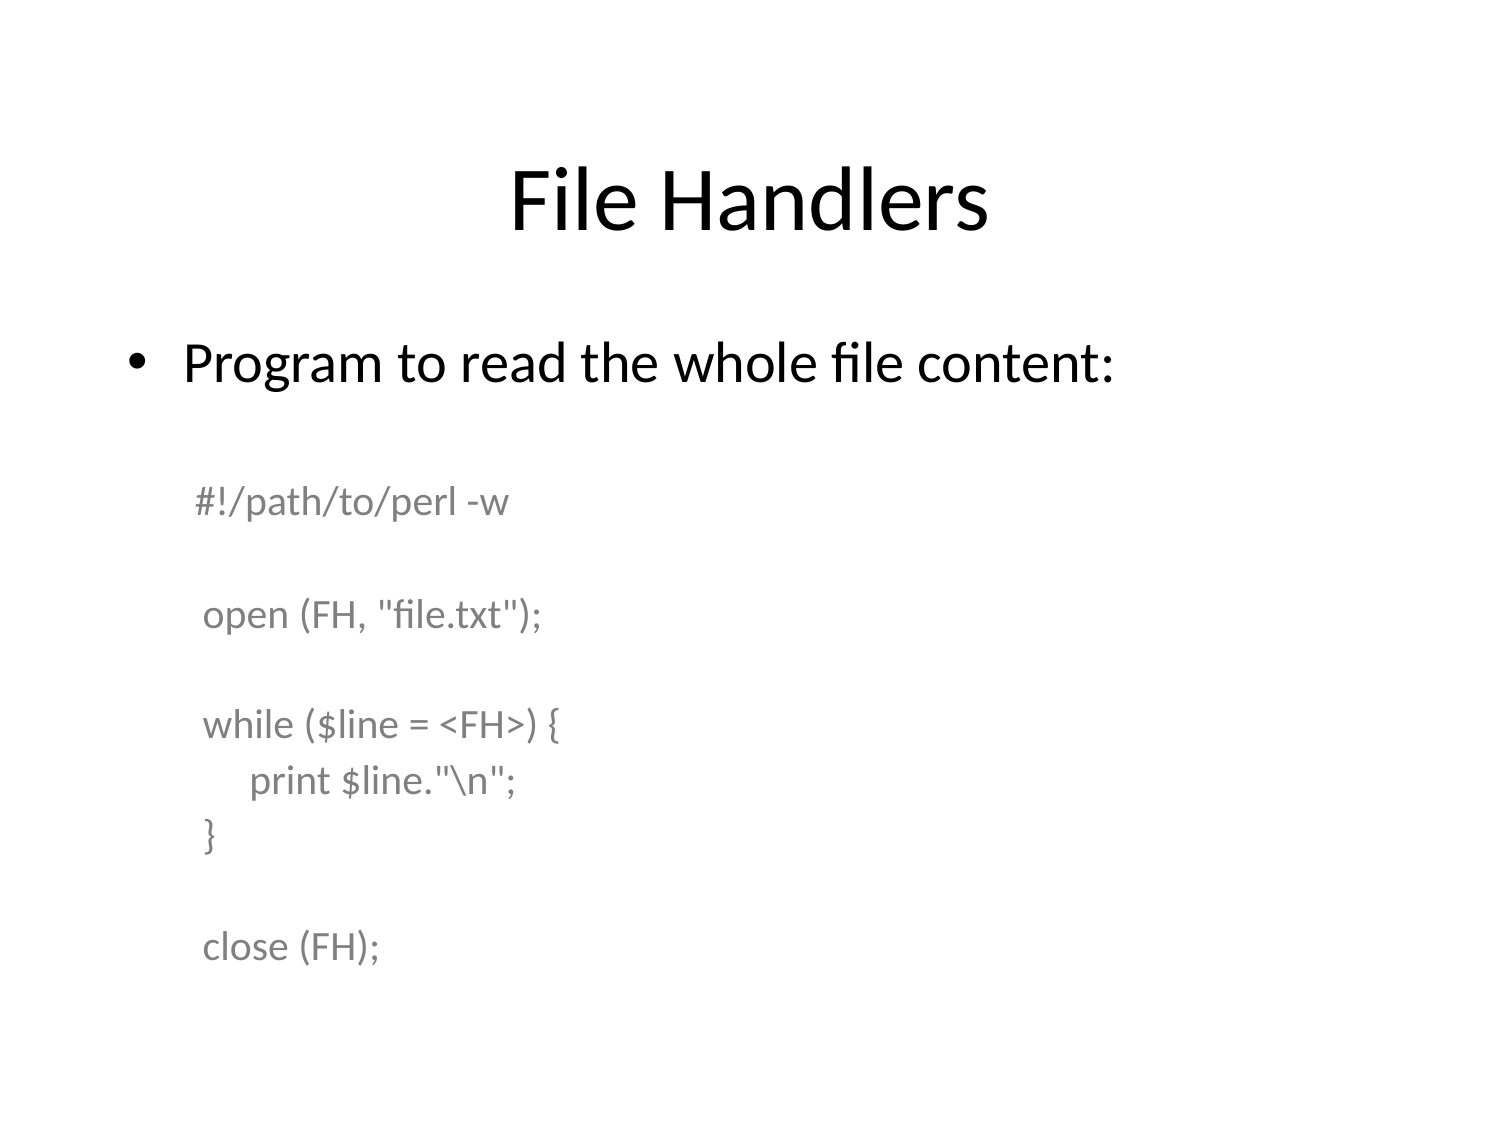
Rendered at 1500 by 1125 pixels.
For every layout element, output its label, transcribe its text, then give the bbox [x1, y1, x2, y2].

list Program to read the whole file content: #!/path/to/perl -w open (FH, "file.txt"); while ($line = <FH>) { print $line."\n"; } close (FH); [112, 324, 1388, 1035]
title File Handlers [112, 99, 1388, 288]
